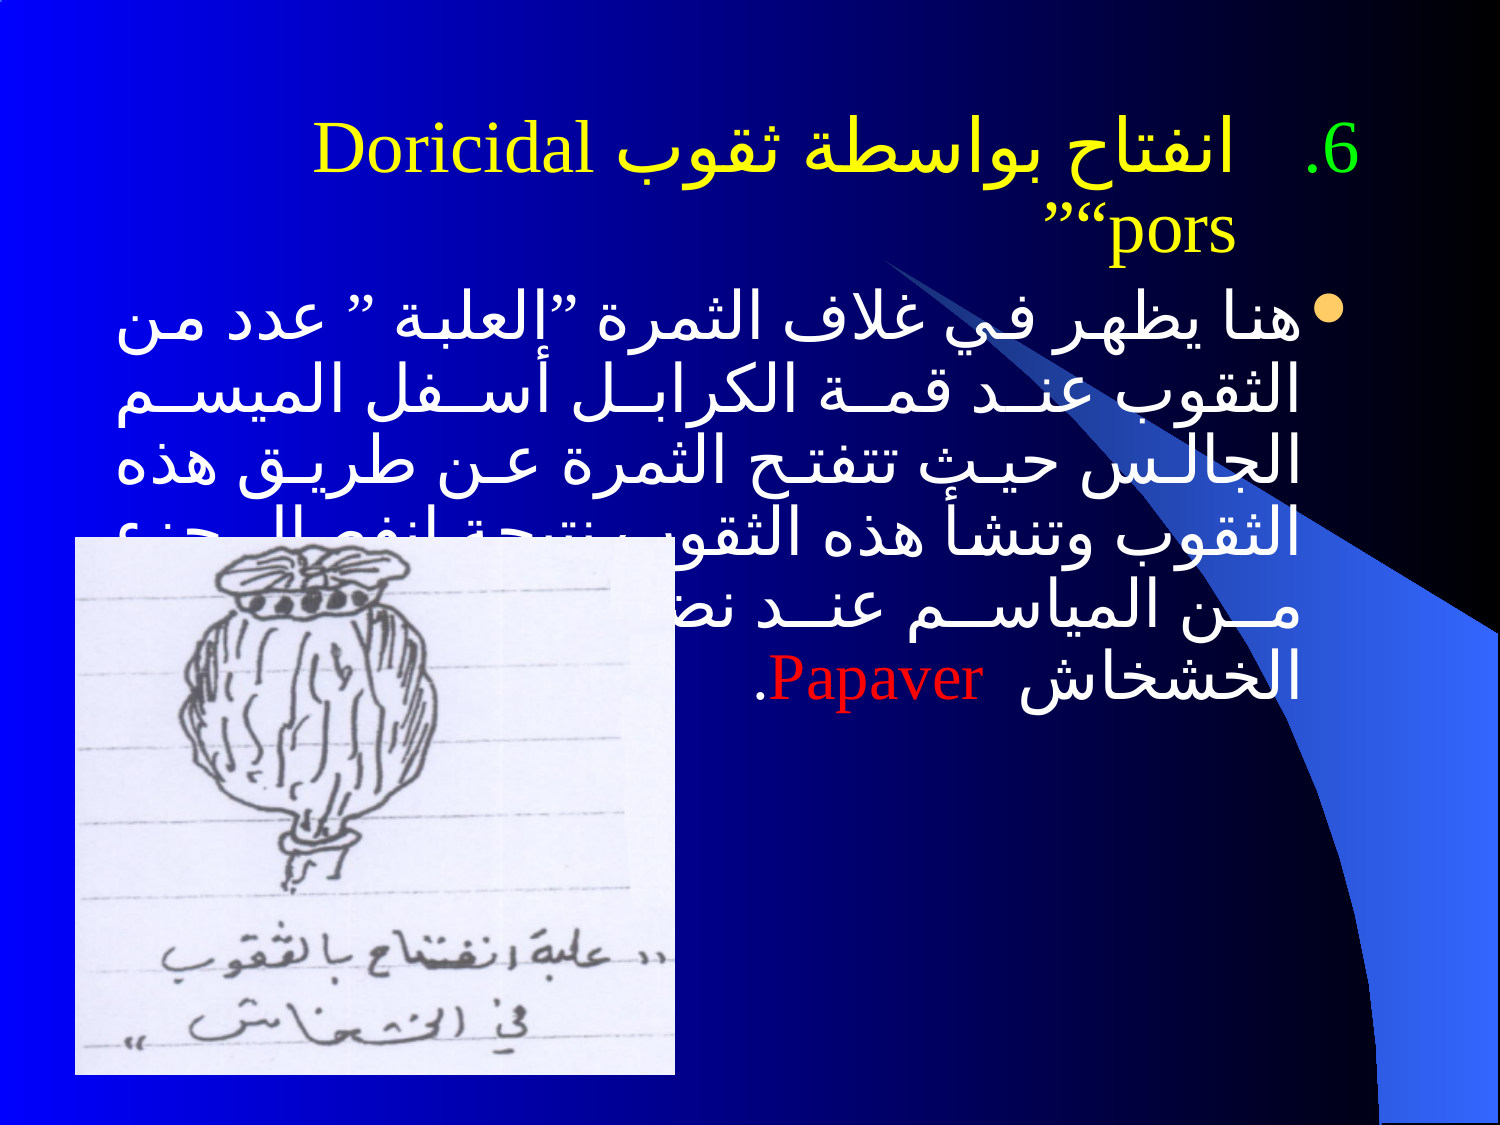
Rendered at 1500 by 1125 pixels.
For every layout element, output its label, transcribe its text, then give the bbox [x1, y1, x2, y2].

picture [74, 537, 675, 1076]
text_box انفتاح بواسطة ثقوب Doricidal “pors” هنا يظهر في غلاف الثمرة ”العلبة ” عدد من الثقوب عند قمة الكرابل أسفل الميسم الجالس حيث تتفتح الثمرة عن طريق هذه الثقوب وتنشأ هذه الثقوب نتيجة إنفصال جزء من المياسم عند نضجها كما في ثمار الخشخاش Papaver. [99, 99, 1375, 713]
